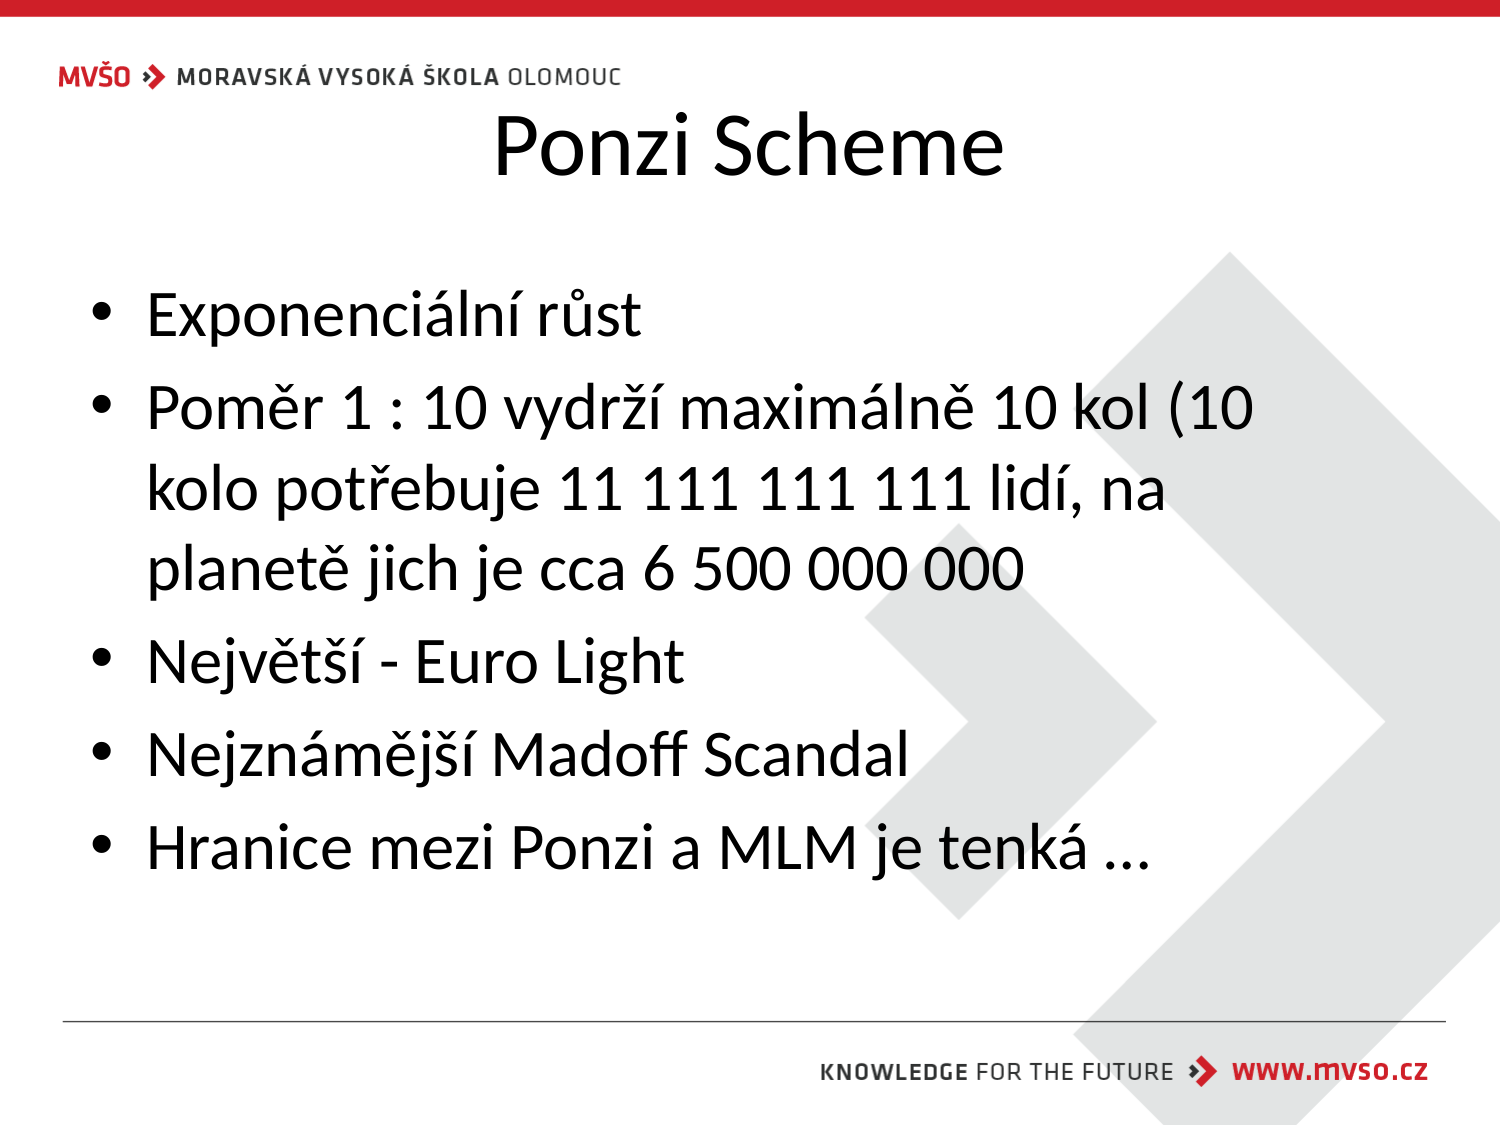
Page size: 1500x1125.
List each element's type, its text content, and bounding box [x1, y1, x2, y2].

picture [0, 0, 1500, 1125]
title Ponzi Scheme [75, 45, 1425, 233]
list Exponenciální růst Poměr 1 : 10 vydrží maximálně 10 kol (10 kolo potřebuje 11 111 111 111 lidí, na planetě jich je cca 6 500 000 000 Největší - Euro Light Nejznámější Madoff Scandal Hranice mezi Ponzi a MLM je tenká … [75, 262, 1306, 1005]
